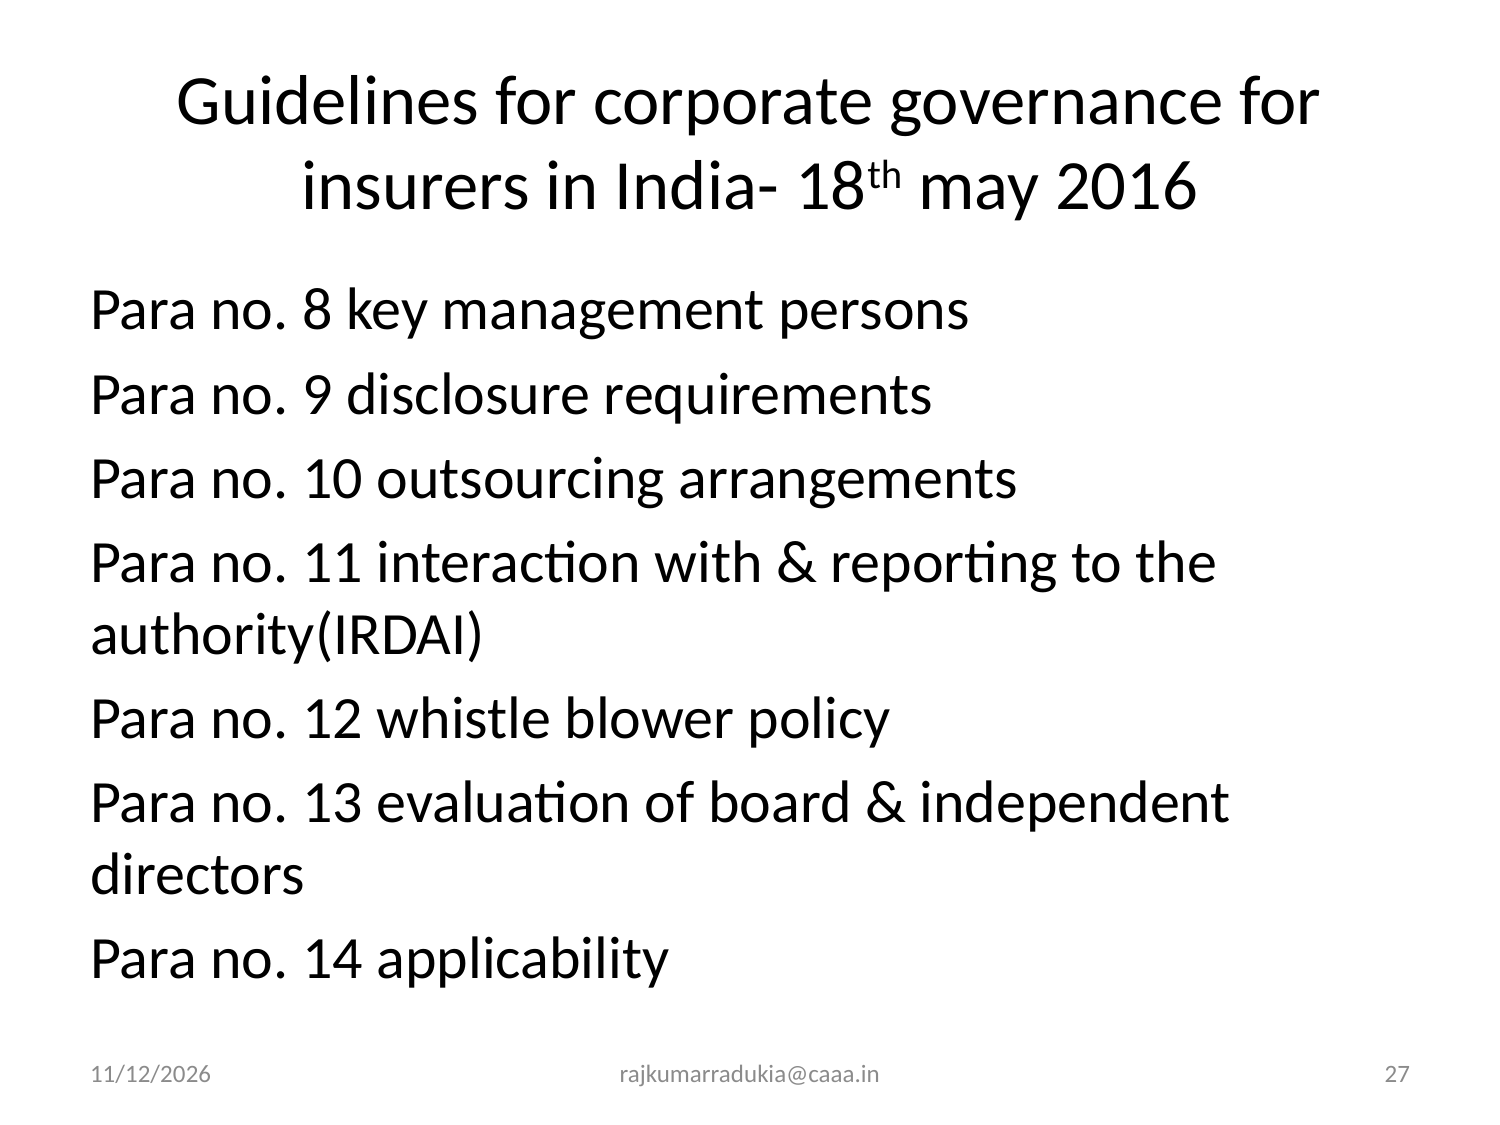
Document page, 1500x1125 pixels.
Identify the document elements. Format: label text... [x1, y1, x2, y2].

footer rajkumarradukia@caaa.in [512, 1042, 988, 1103]
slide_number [75, 1042, 425, 1103]
list Para no. 8 key management persons Para no. 9 disclosure requirements Para no. 10 outsourcing arrangements Para no. 11 interaction with & reporting to the authority(IRDAI) Para no. 12 whistle blower policy Para no. 13 evaluation of board & independent directors Para no. 14 applicability [75, 262, 1425, 1005]
title Guidelines for corporate governance for insurers in India- 18th may 2016 [75, 45, 1425, 233]
slide_number 27 [1074, 1042, 1425, 1103]
